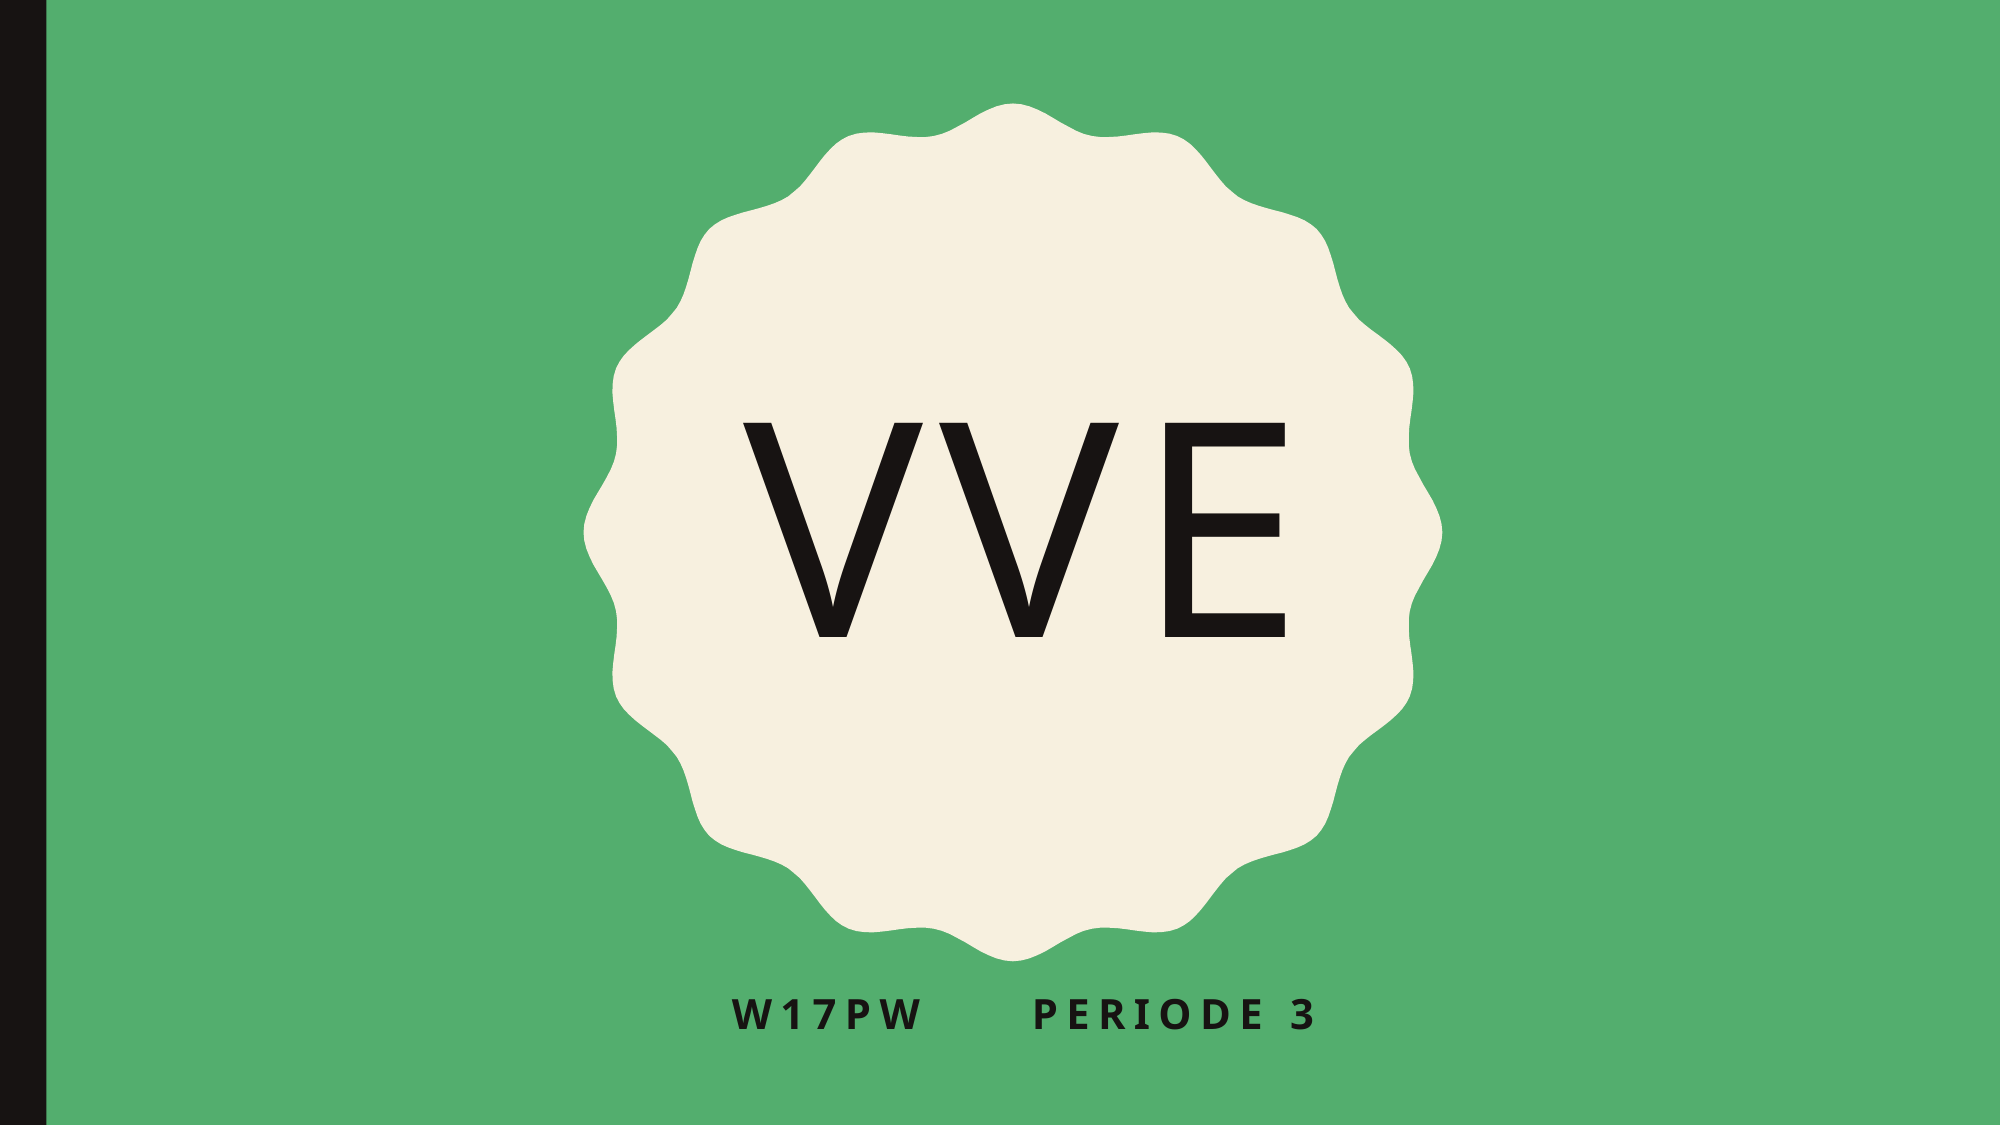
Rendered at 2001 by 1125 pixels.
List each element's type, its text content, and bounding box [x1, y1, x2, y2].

title VVE [176, 180, 1870, 902]
subtitle W17pw periode 3 [363, 980, 1684, 1103]
